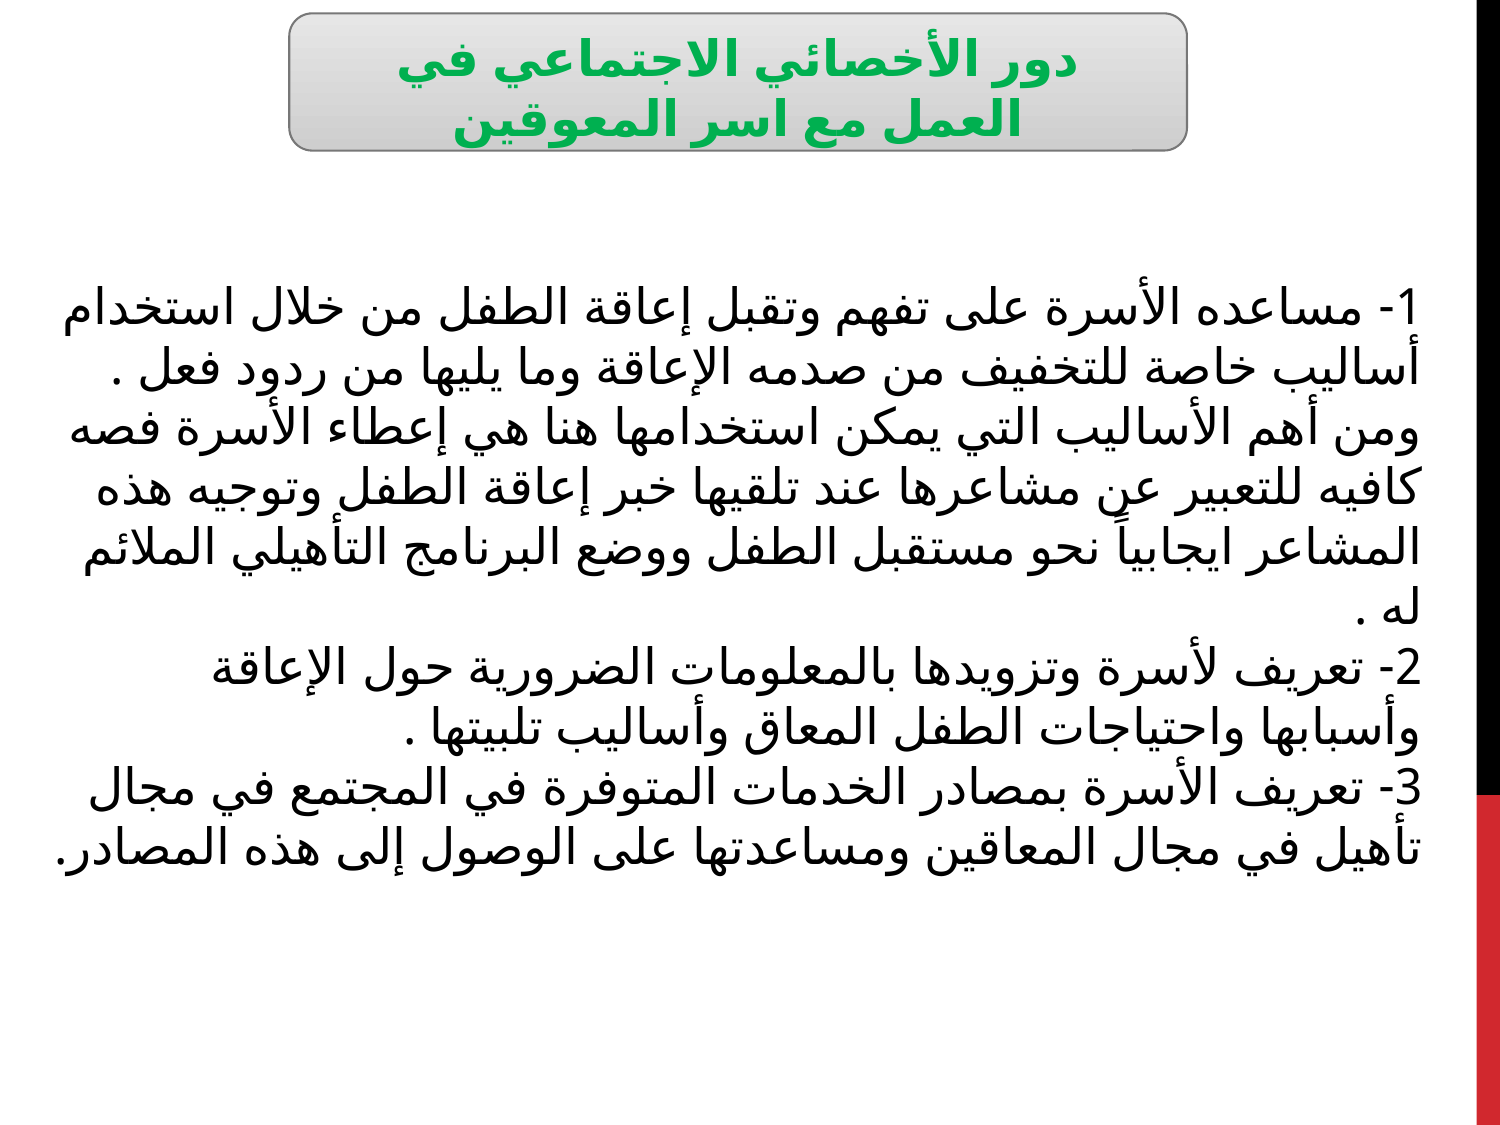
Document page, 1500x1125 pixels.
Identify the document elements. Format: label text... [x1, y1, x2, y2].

text_box [288, 12, 1189, 152]
text_box 1- مساعده الأسرة على تفهم وتقبل إعاقة الطفل من خلال استخدام أساليب خاصة للتخفيف من صدمه الإعاقة وما يليها من ردود فعل . ومن أهم الأساليب التي يمكن استخدامها هنا هي إعطاء الأسرة فصه كافيه للتعبير عن مشاعرها عند تلقيها خبر إعاقة الطفل وتوجيه هذه المشاعر ايجابياً نحو مستقبل الطفل ووضع البرنامج التأهيلي الملائم له . 2- تعريف لأسرة وتزويدها بالمعلومات الضرورية حول الإعاقة وأسبابها واحتياجات الطفل المعاق وأساليب تلبيتها . 3- تعريف الأسرة بمصادر الخدمات المتوفرة في المجتمع في مجال تأهيل في مجال المعاقين ومساعدتها على الوصول إلى هذه المصادر. [31, 267, 1438, 882]
text_box دور الأخصائي الاجتماعي في العمل مع اسر المعوقين [354, 19, 1122, 155]
